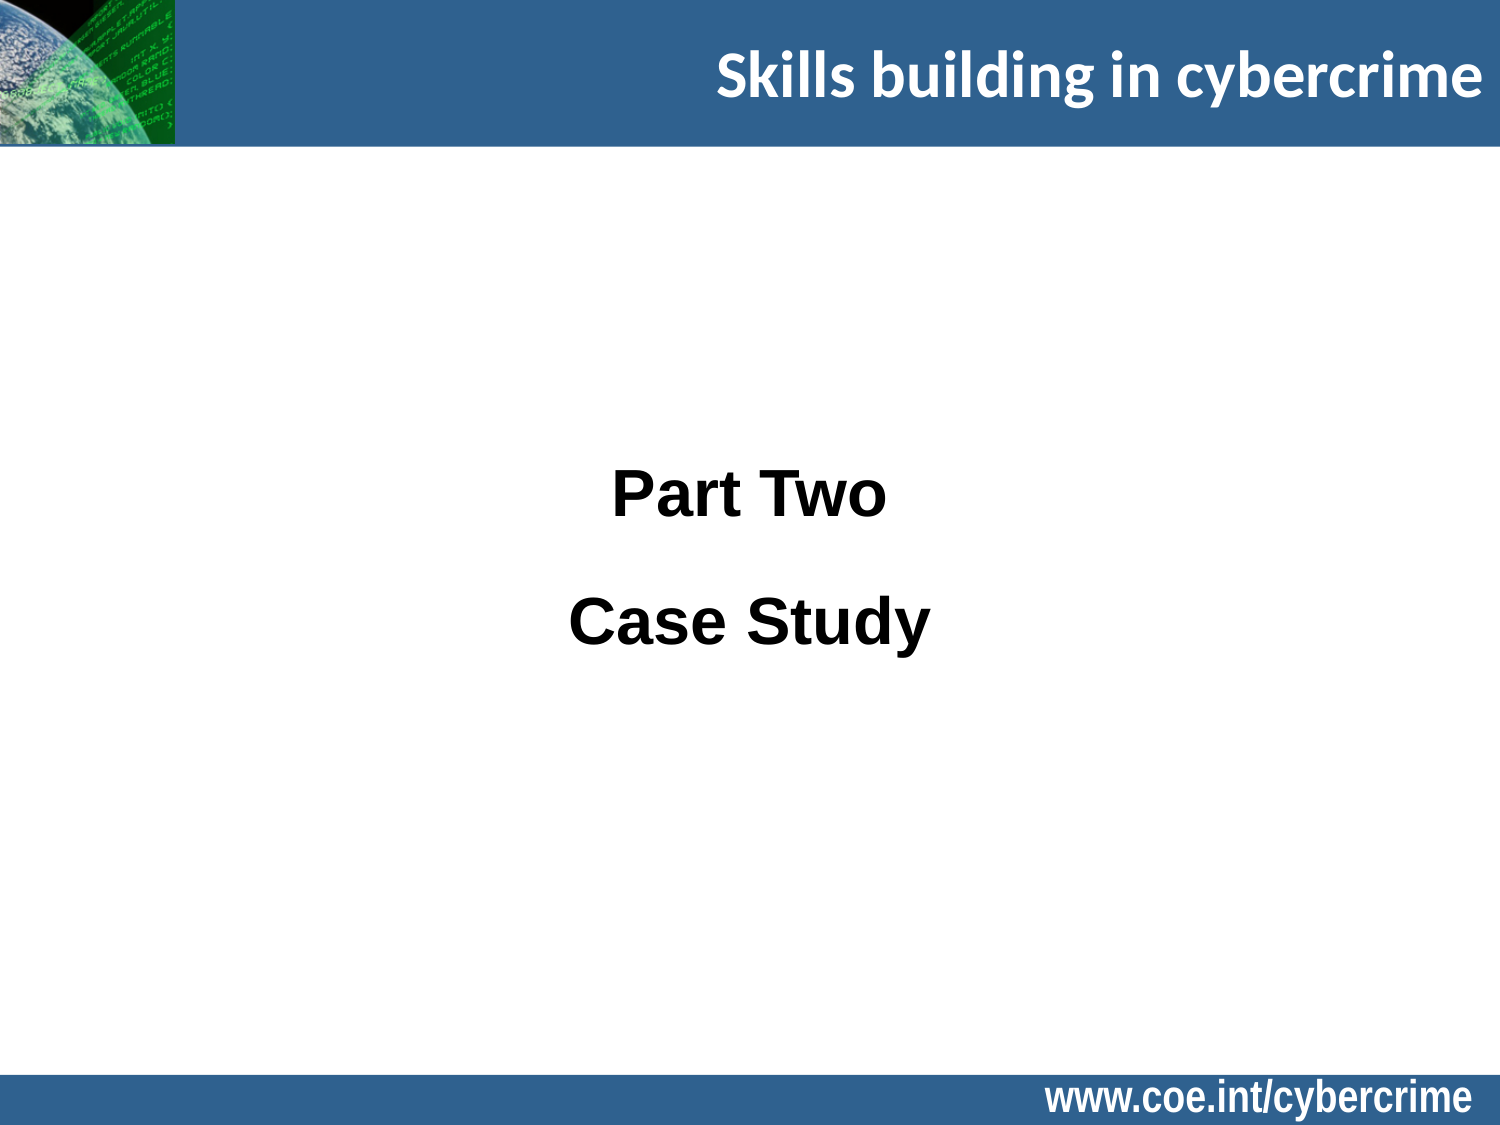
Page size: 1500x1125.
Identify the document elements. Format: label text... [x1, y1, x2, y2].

text_box www.coe.int/cybercrime [1030, 1059, 1500, 1125]
picture [0, 0, 175, 144]
text_box Part Two Case Study [50, 457, 1450, 665]
text_box Skills building in cybercrime [177, 0, 1500, 149]
text_box [0, 1073, 1030, 1125]
